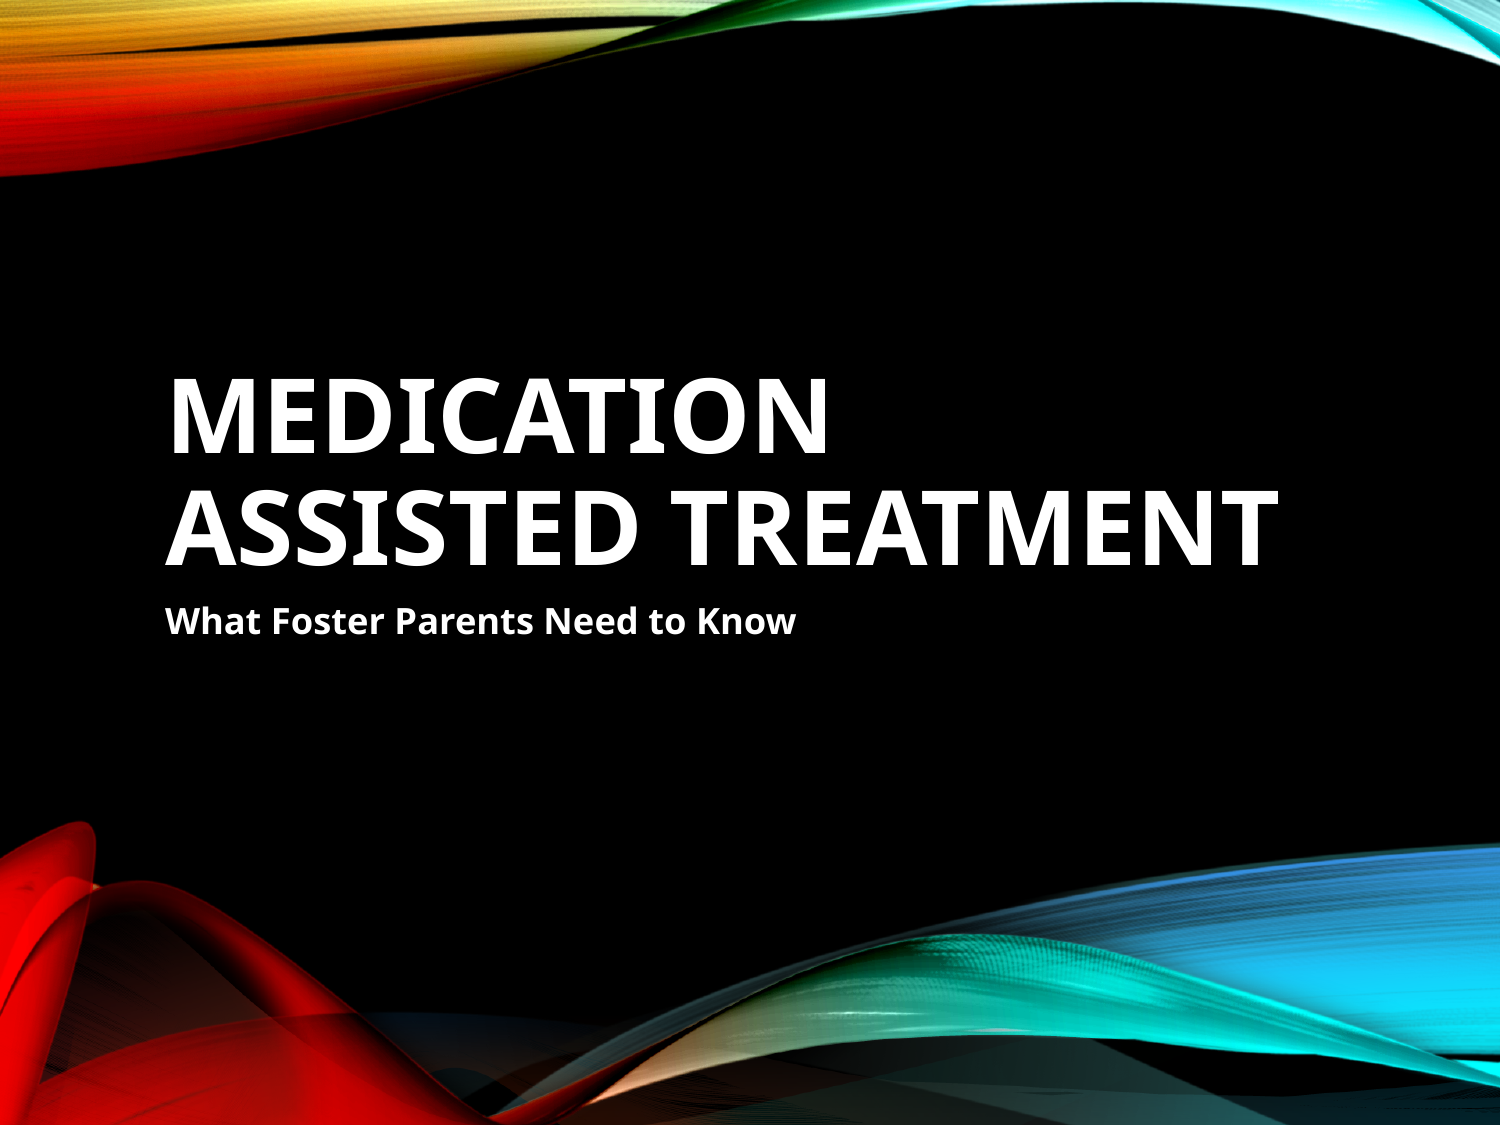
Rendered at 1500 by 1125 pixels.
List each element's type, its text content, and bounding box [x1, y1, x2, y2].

subtitle What Foster Parents Need to Know [150, 595, 1350, 709]
picture [0, 819, 1500, 1125]
title Medication Assisted Treatment [150, 295, 1350, 595]
picture [0, 0, 1500, 178]
